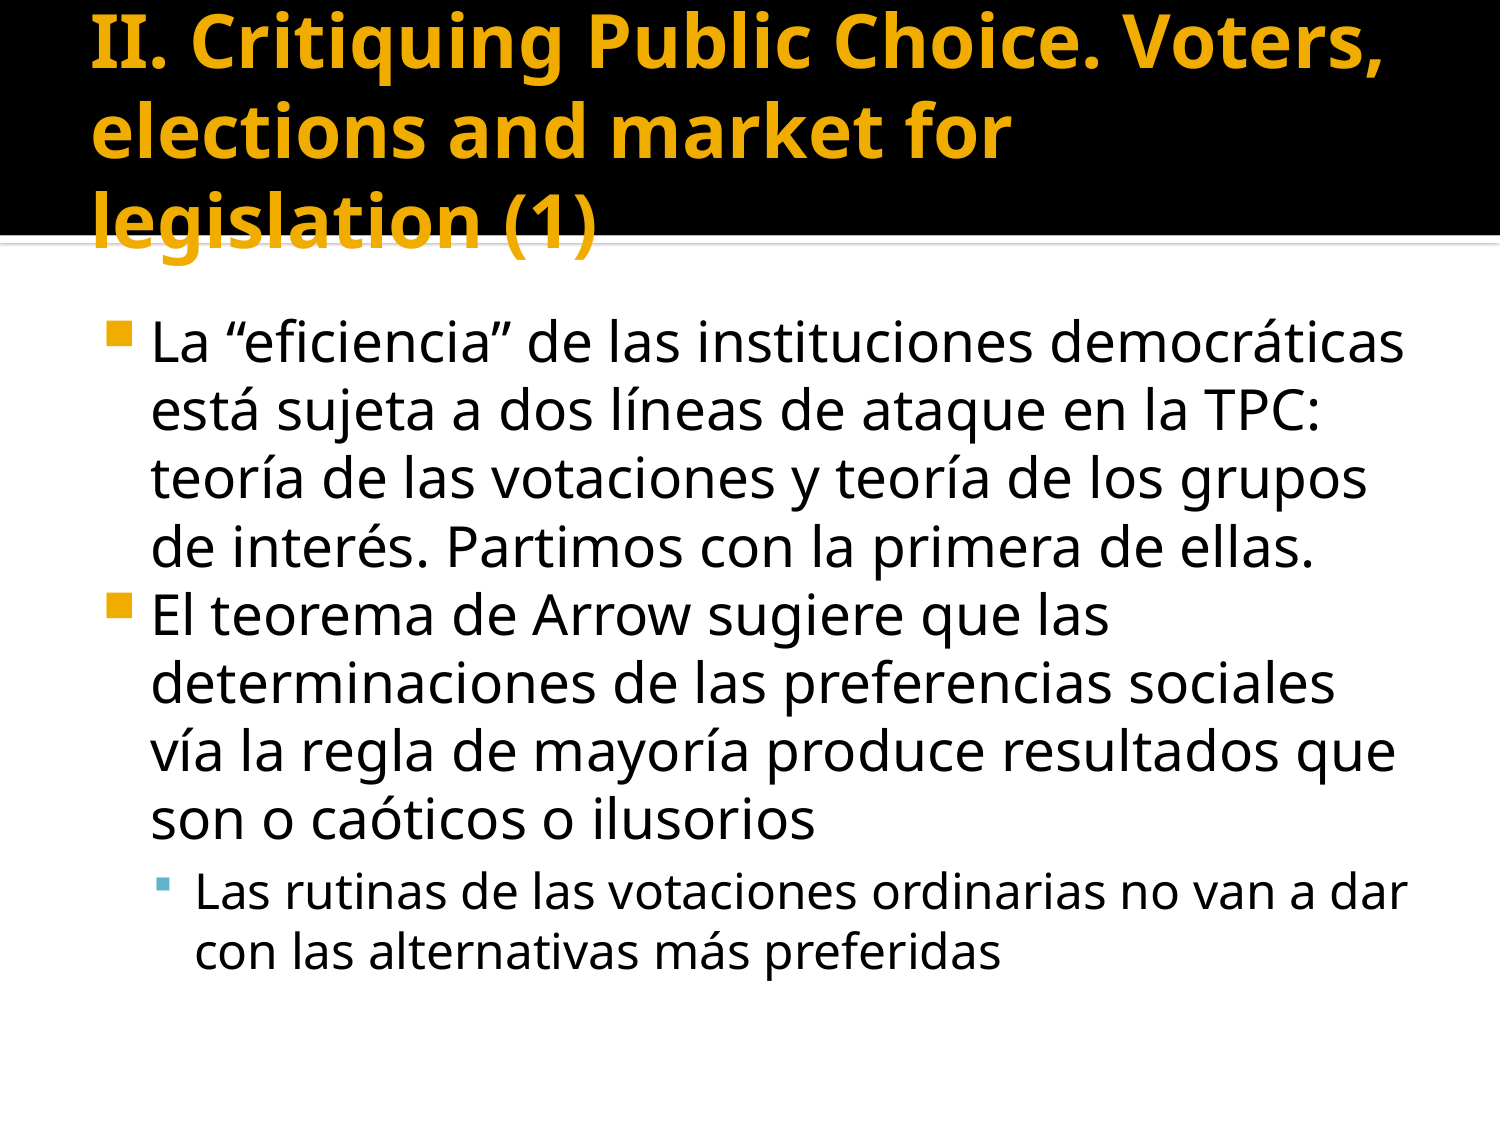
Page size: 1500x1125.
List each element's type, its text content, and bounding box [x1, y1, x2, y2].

list La “eficiencia” de las instituciones democráticas está sujeta a dos líneas de ataque en la TPC: teoría de las votaciones y teoría de los grupos de interés. Partimos con la primera de ellas. El teorema de Arrow sugiere que las determinaciones de las preferencias sociales vía la regla de mayoría produce resultados que son o caóticos o ilusorios Las rutinas de las votaciones ordinarias no van a dar con las alternativas más preferidas [75, 291, 1425, 1050]
title II. Critiquing Public Choice. Voters, elections and market for legislation (1) [75, 25, 1425, 231]
